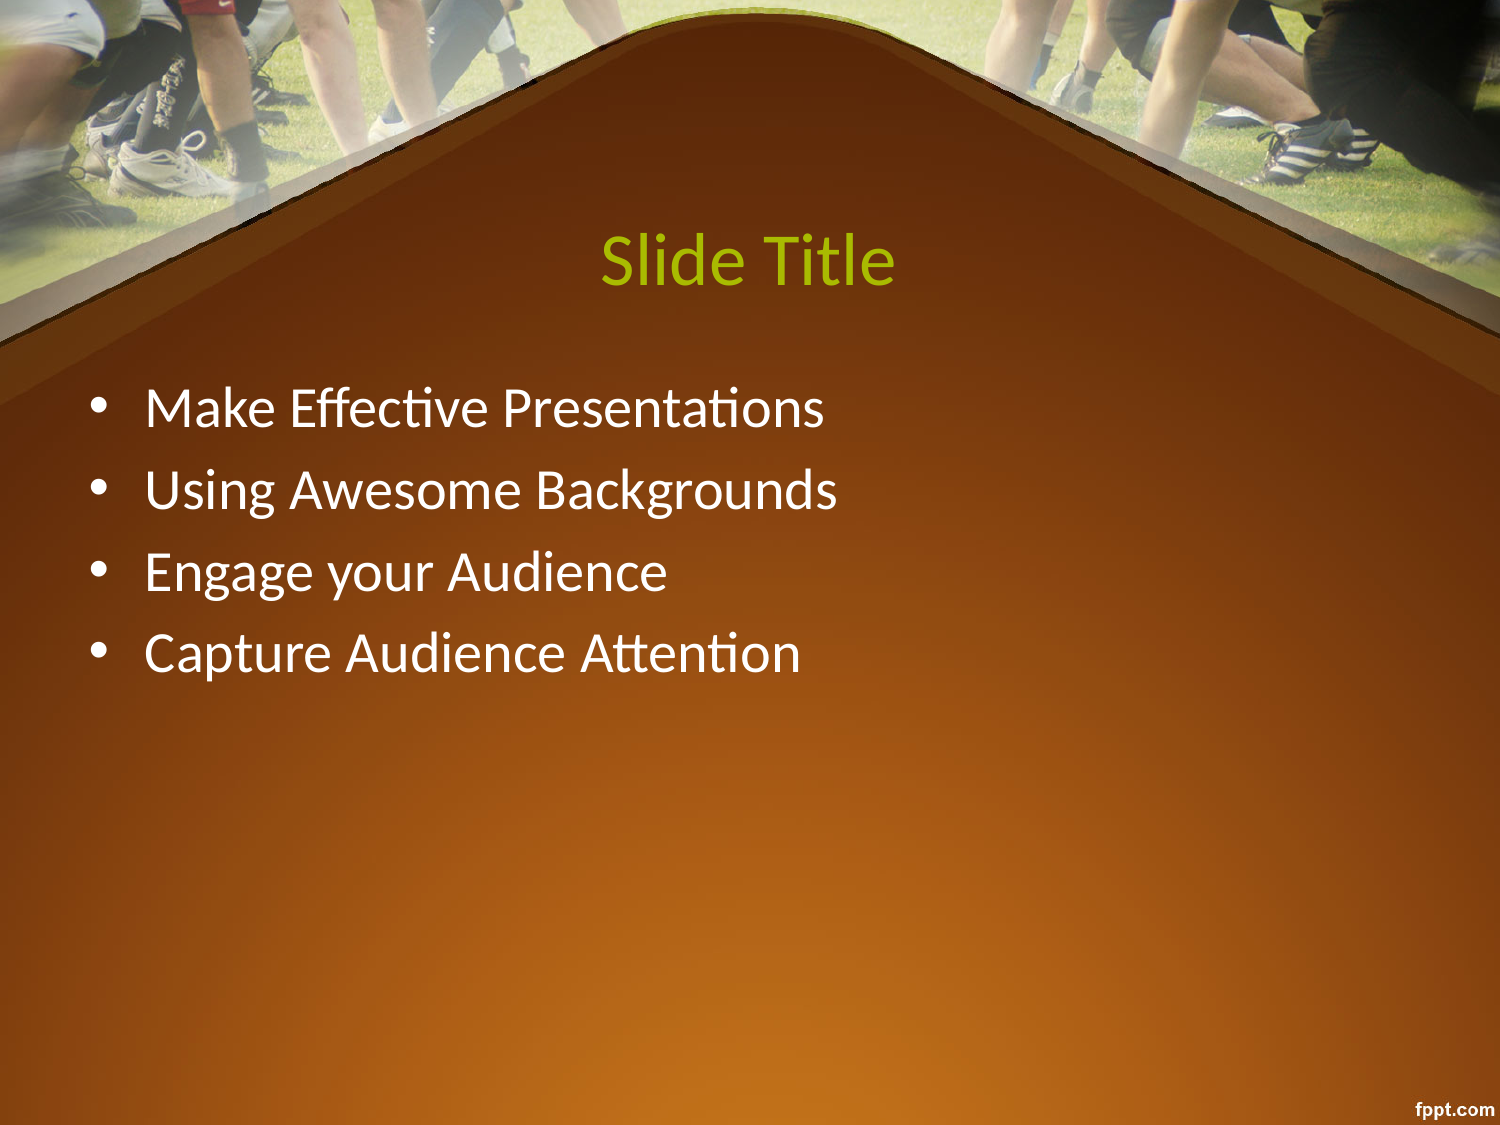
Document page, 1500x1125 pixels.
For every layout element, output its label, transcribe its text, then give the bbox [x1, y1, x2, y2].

title Slide Title [73, 161, 1424, 350]
picture [0, 0, 1500, 1125]
list Make Effective Presentations Using Awesome Backgrounds Engage your Audience Capture Audience Attention [73, 362, 1424, 1005]
